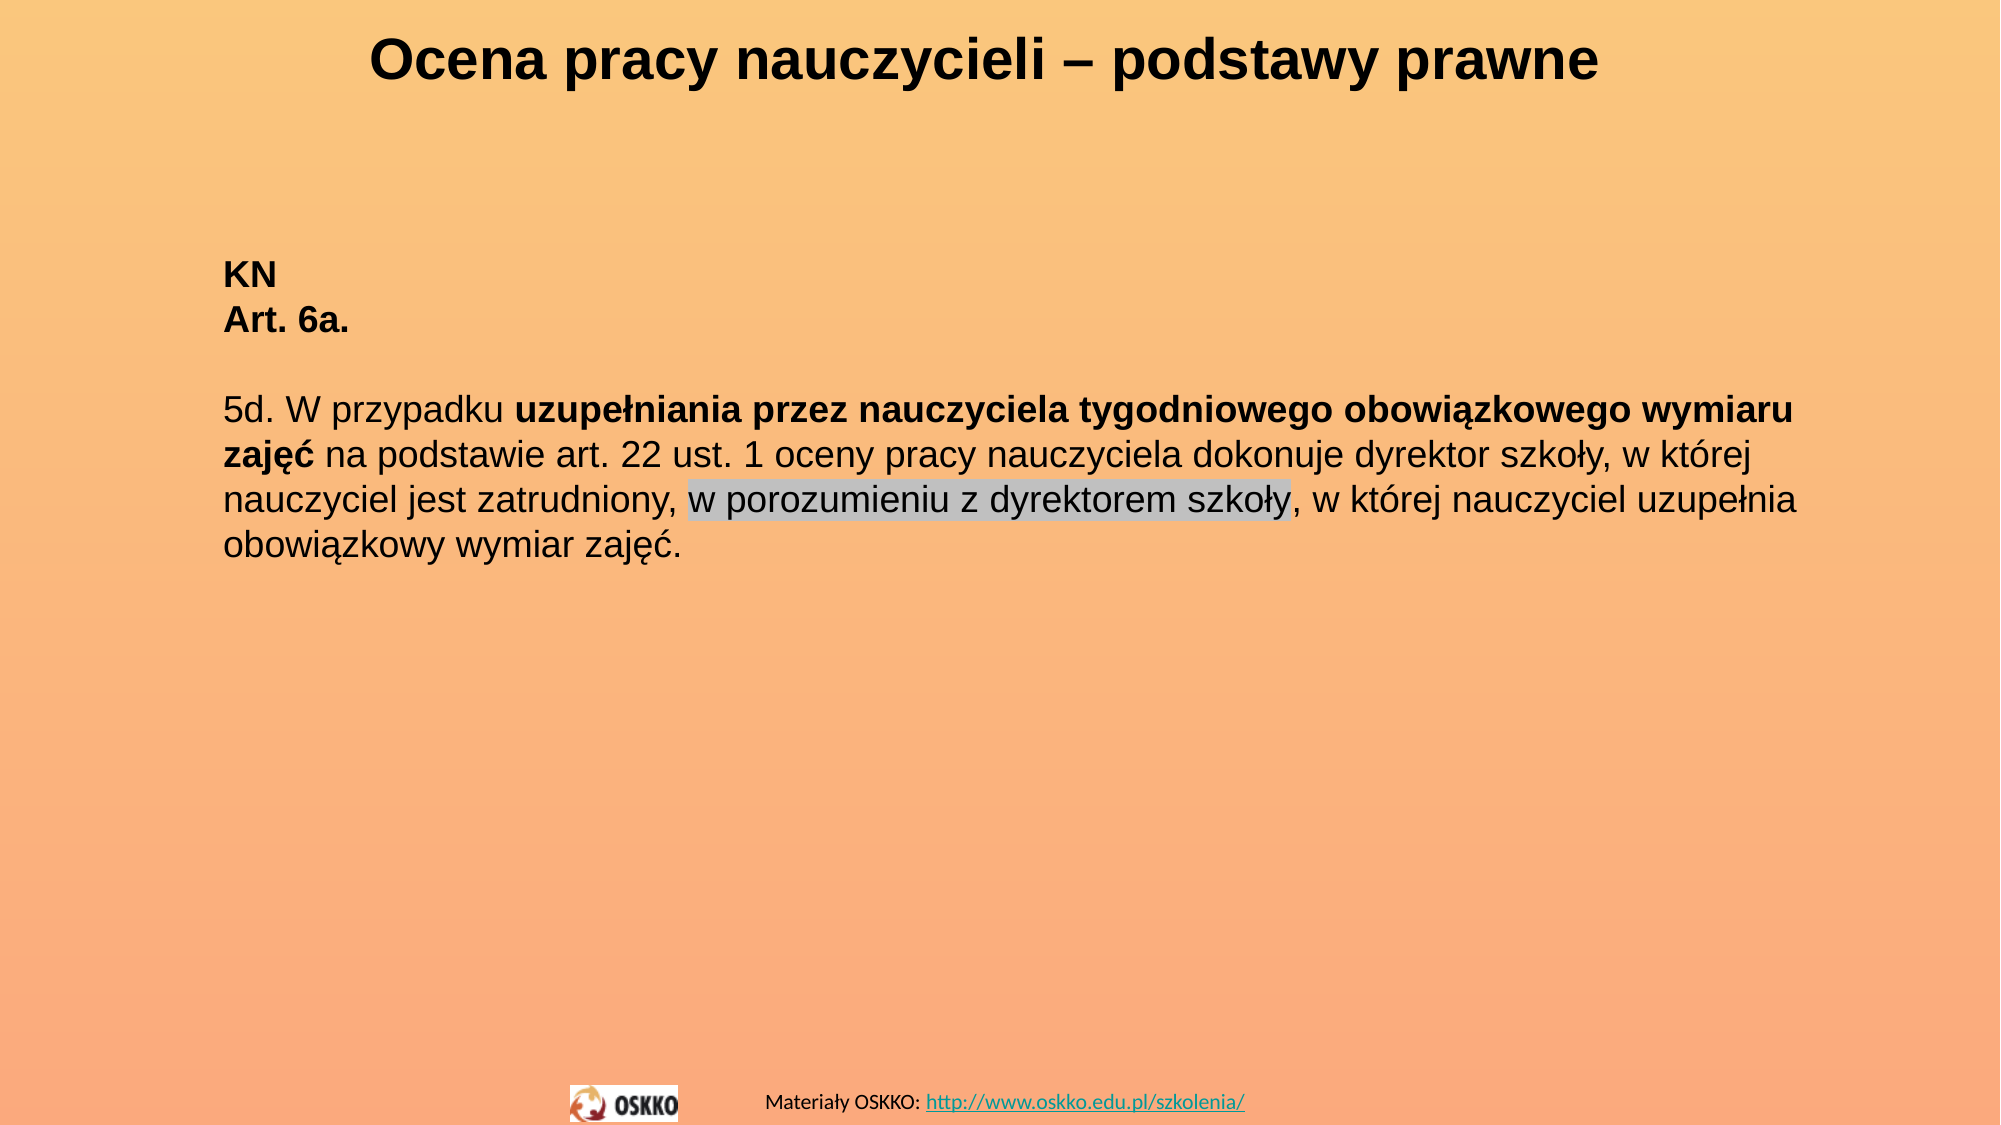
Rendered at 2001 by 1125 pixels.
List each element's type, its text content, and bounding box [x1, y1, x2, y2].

picture [570, 1085, 678, 1123]
text_box KN Art. 6a. 5d. W przypadku uzupełniania przez nauczyciela tygodniowego obowiązkowego wymiaru zajęć na podstawie art. 22 ust. 1 oceny pracy nauczyciela dokonuje dyrektor szkoły, w której nauczyciel jest zatrudniony, w porozumieniu z dyrektorem szkoły, w której nauczyciel uzupełnia obowiązkowy wymiar zajęć. [208, 243, 1886, 573]
text_box Ocena pracy nauczycieli – podstawy prawne [249, 13, 1721, 144]
text_box Materiały OSKKO: http://www.oskko.edu.pl/szkolenia/ [493, 1080, 1532, 1122]
